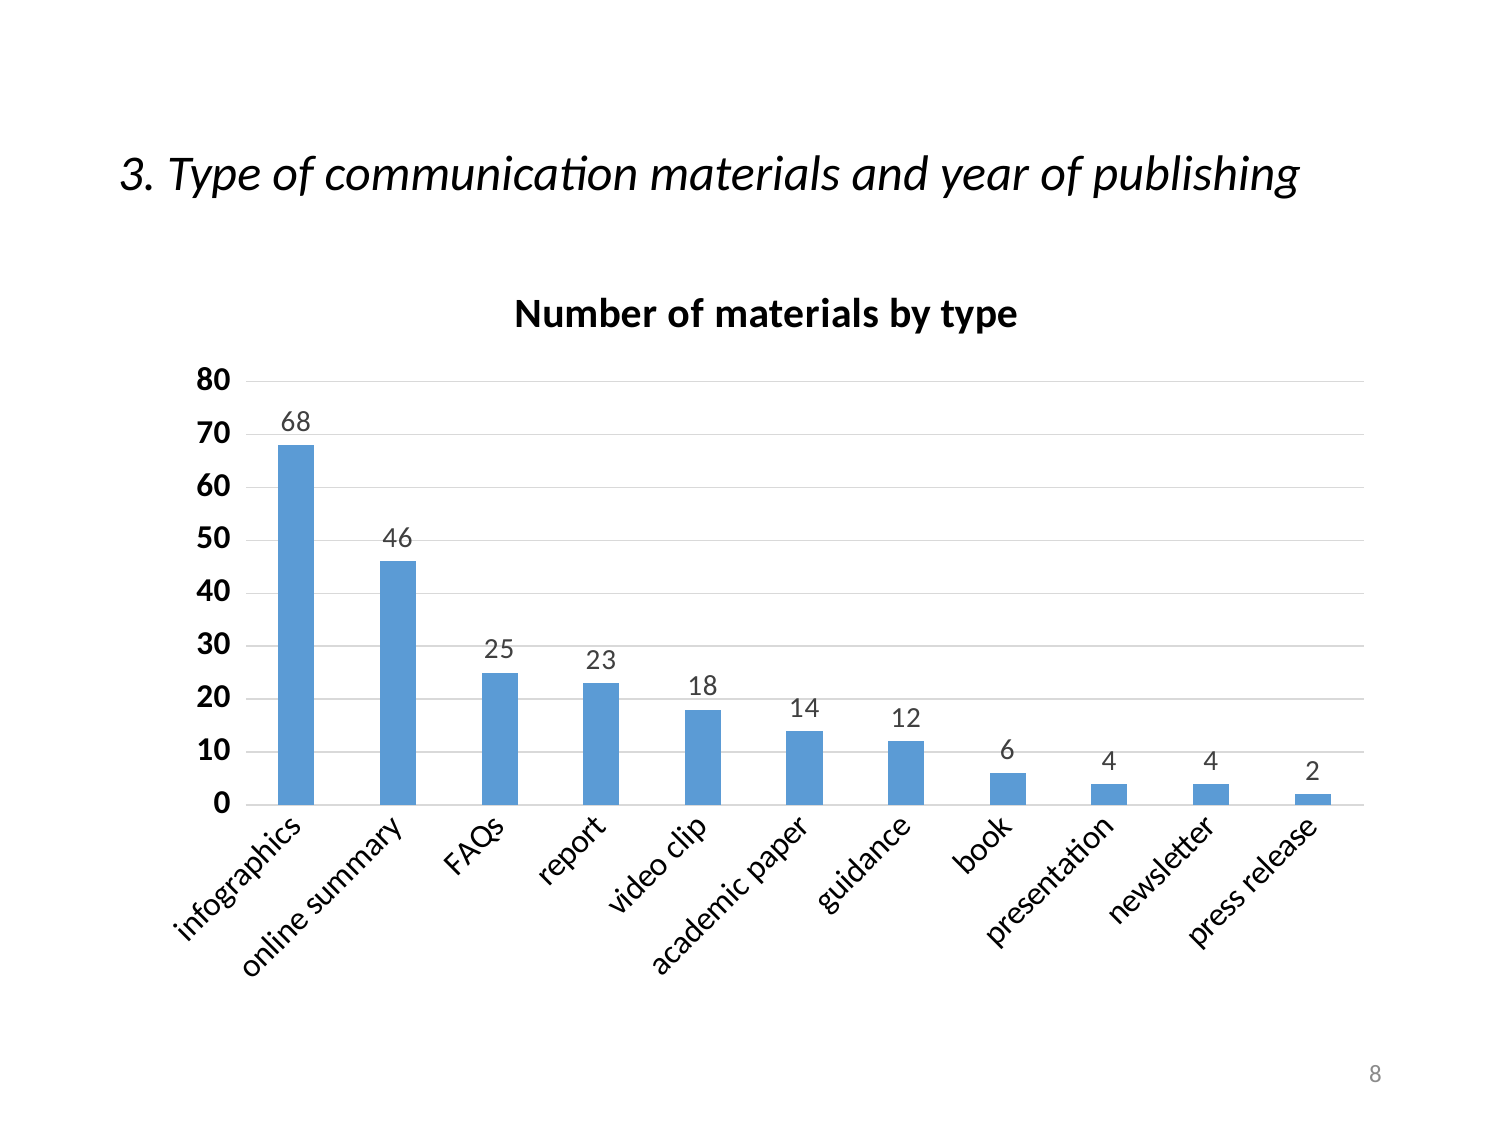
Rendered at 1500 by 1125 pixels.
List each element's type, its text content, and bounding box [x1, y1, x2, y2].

chart [144, 260, 1389, 1002]
list 3. Type of communication materials and year of publishing [103, 140, 1397, 854]
slide_number 8 [1059, 1042, 1397, 1103]
